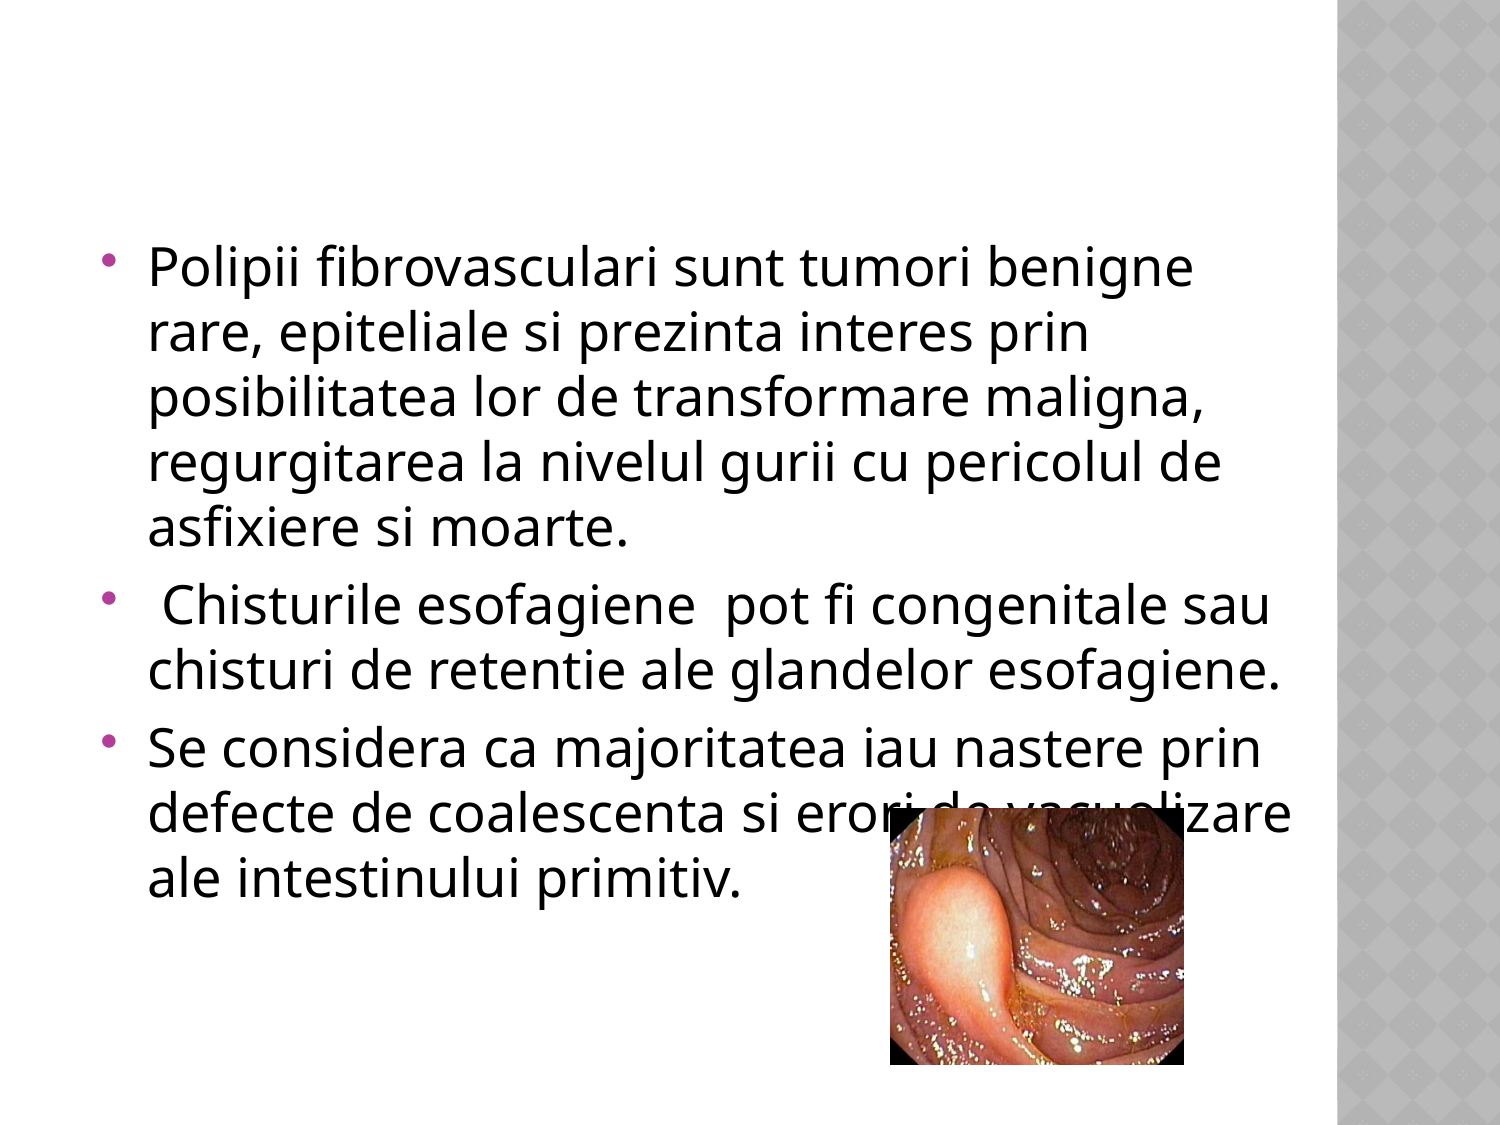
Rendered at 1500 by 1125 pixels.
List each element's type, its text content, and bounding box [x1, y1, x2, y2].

picture [890, 808, 1184, 1065]
list Polipii fibrovasculari sunt tumori benigne rare, epiteliale si prezinta interes prin posibilitatea lor de transformare maligna, regurgitarea la nivelul gurii cu pericolul de asfixiere si moarte. Chisturile esofagiene pot fi congenitale sau chisturi de retentie ale glandelor esofagiene. Se considera ca majoritatea iau nastere prin defecte de coalescenta si erori de vacuolizare ale intestinului primitiv. [87, 224, 1336, 968]
